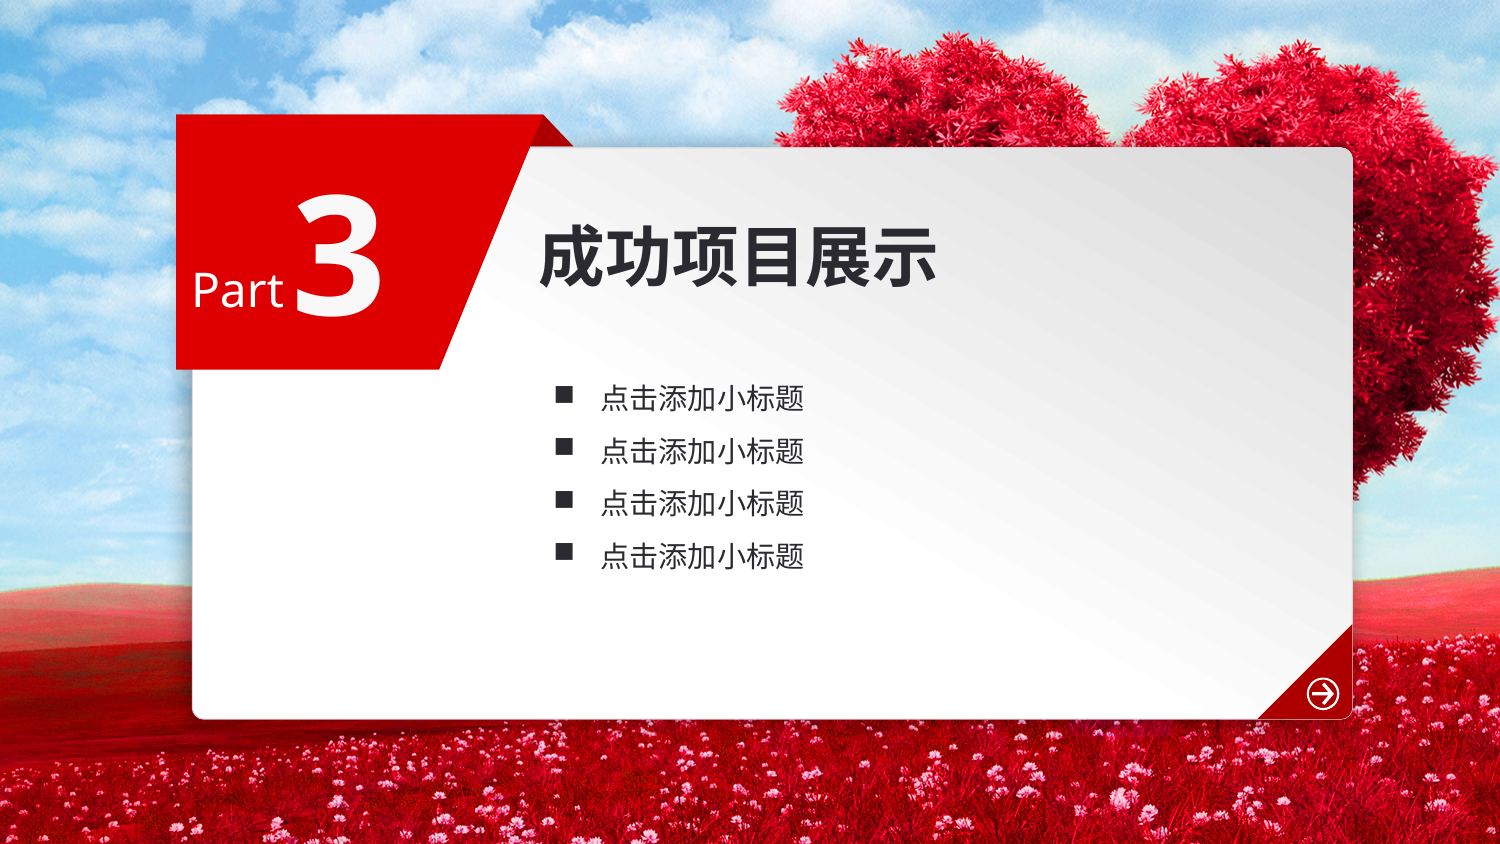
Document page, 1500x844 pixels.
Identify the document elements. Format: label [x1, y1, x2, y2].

text_box [192, 147, 1353, 720]
picture [0, 0, 1500, 844]
